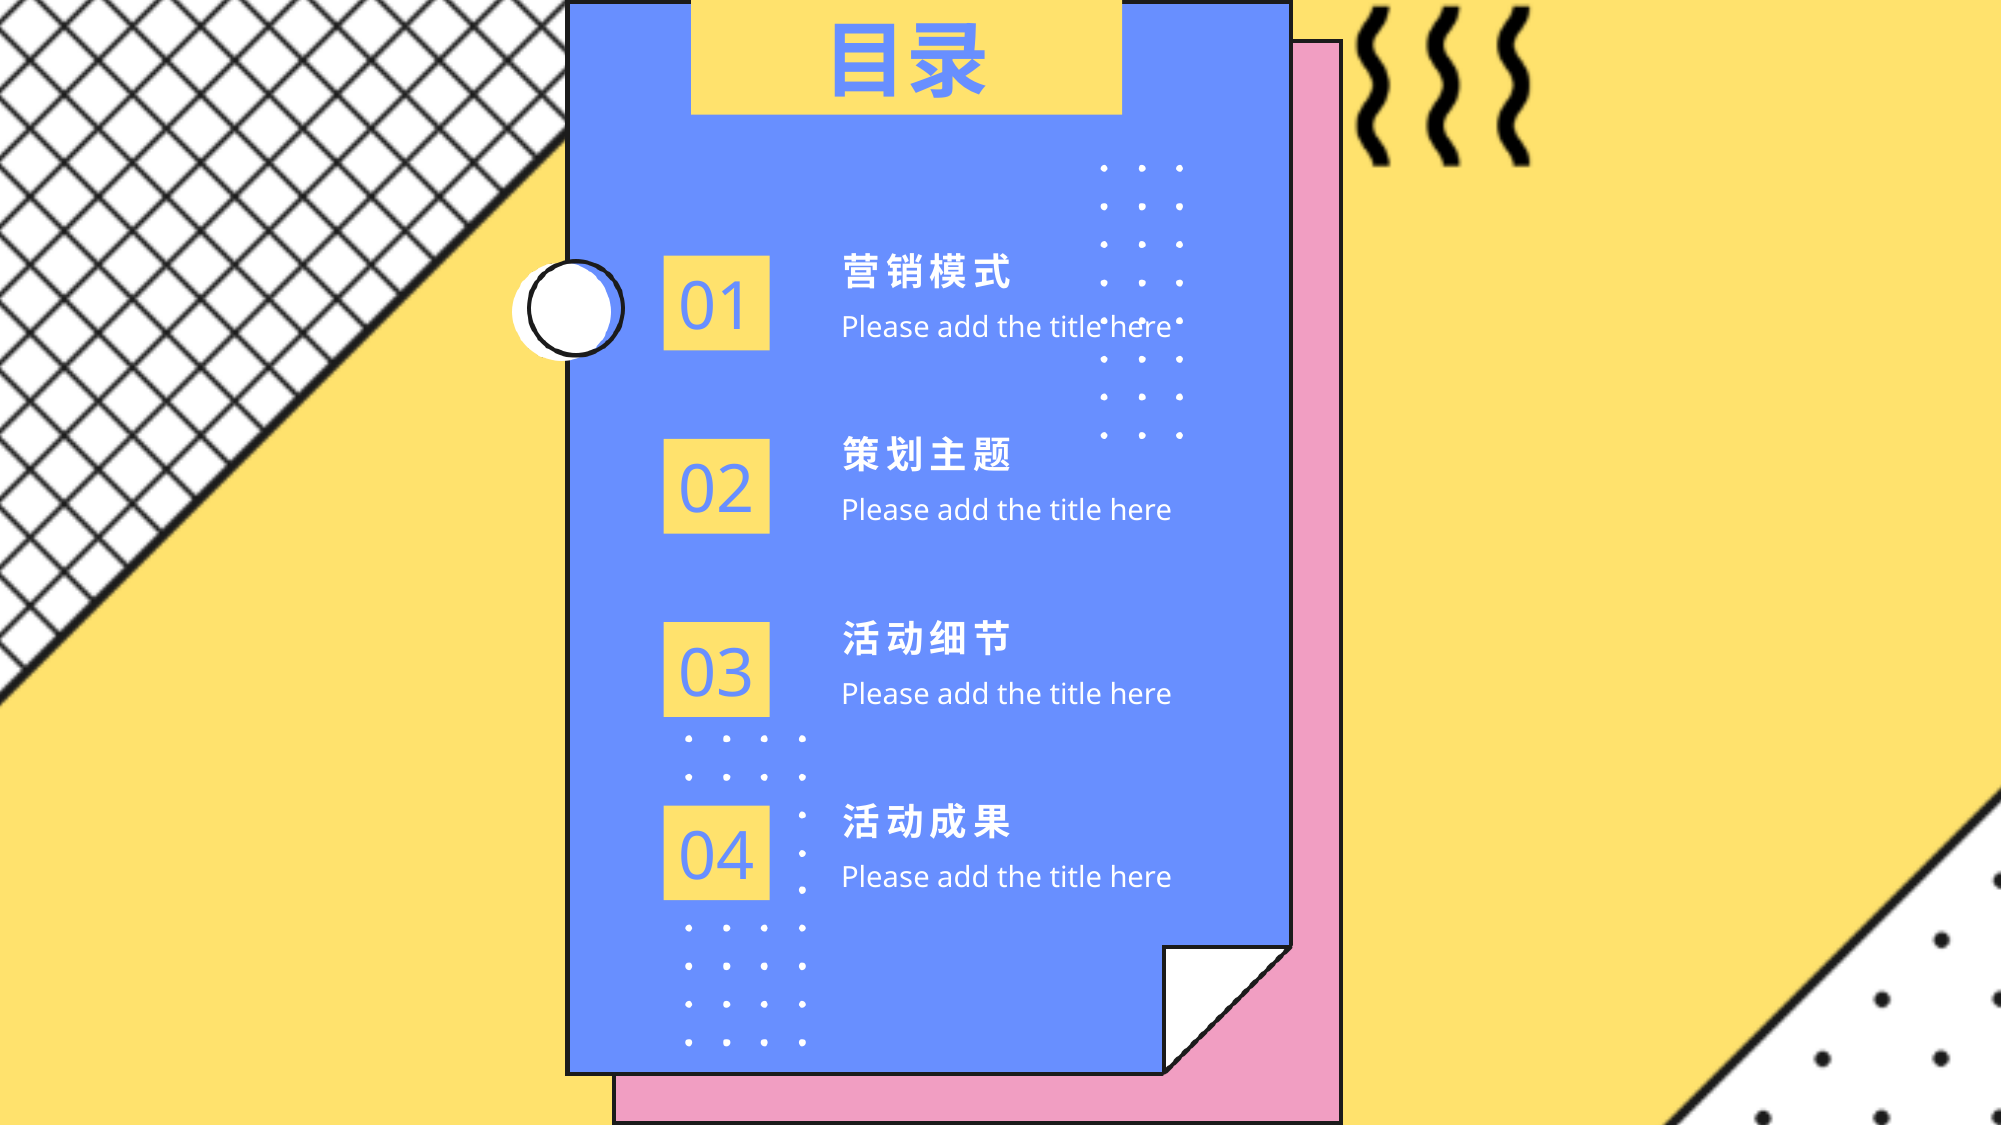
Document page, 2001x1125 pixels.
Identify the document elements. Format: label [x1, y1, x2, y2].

text_box [664, 423, 1186, 535]
picture [0, 0, 2001, 1125]
text_box [664, 240, 1186, 352]
text_box [664, 607, 1186, 719]
text_box [664, 790, 1186, 902]
